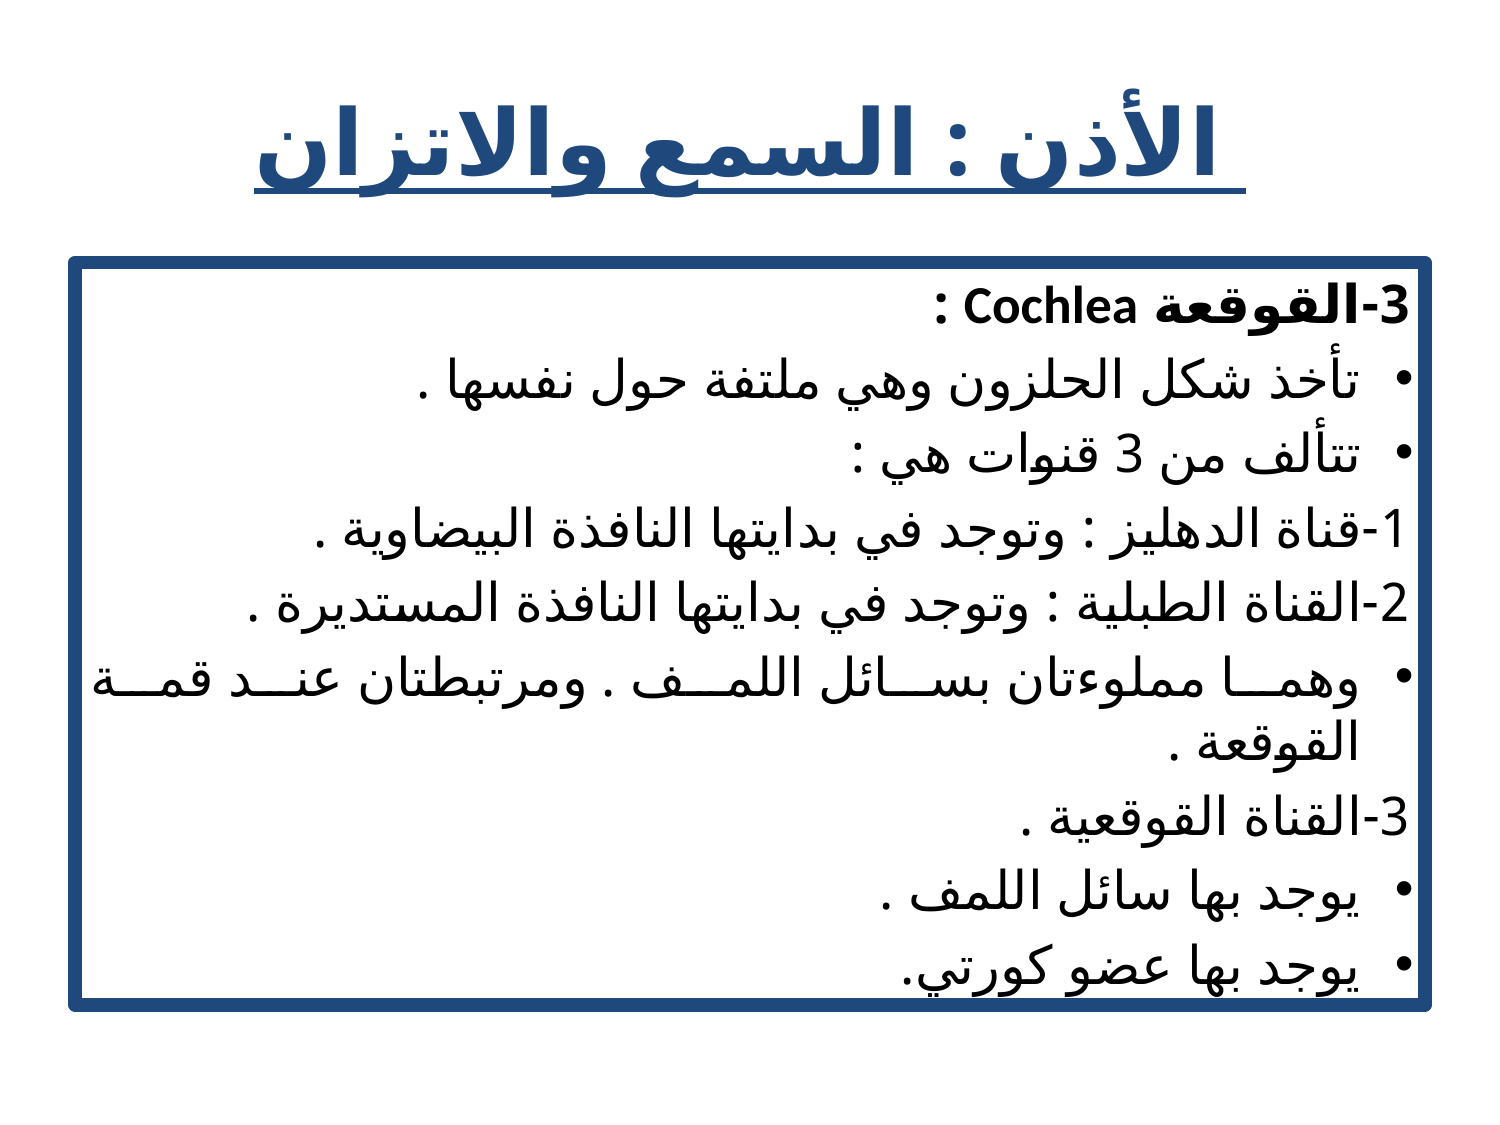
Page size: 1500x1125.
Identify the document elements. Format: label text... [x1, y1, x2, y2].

title الأذن : السمع والاتزان [75, 45, 1425, 233]
list 3-القوقعة Cochlea : تأخذ شكل الحلزون وهي ملتفة حول نفسها . تتألف من 3 قنوات هي : 1-قناة الدهليز : وتوجد في بدايتها النافذة البيضاوية . 2-القناة الطبلية : وتوجد في بدايتها النافذة المستديرة . وهما مملوءتان بسائل اللمف . ومرتبطتان عند قمة القوقعة . 3-القناة القوقعية . يوجد بها سائل اللمف . يوجد بها عضو كورتي. [75, 262, 1425, 1005]
